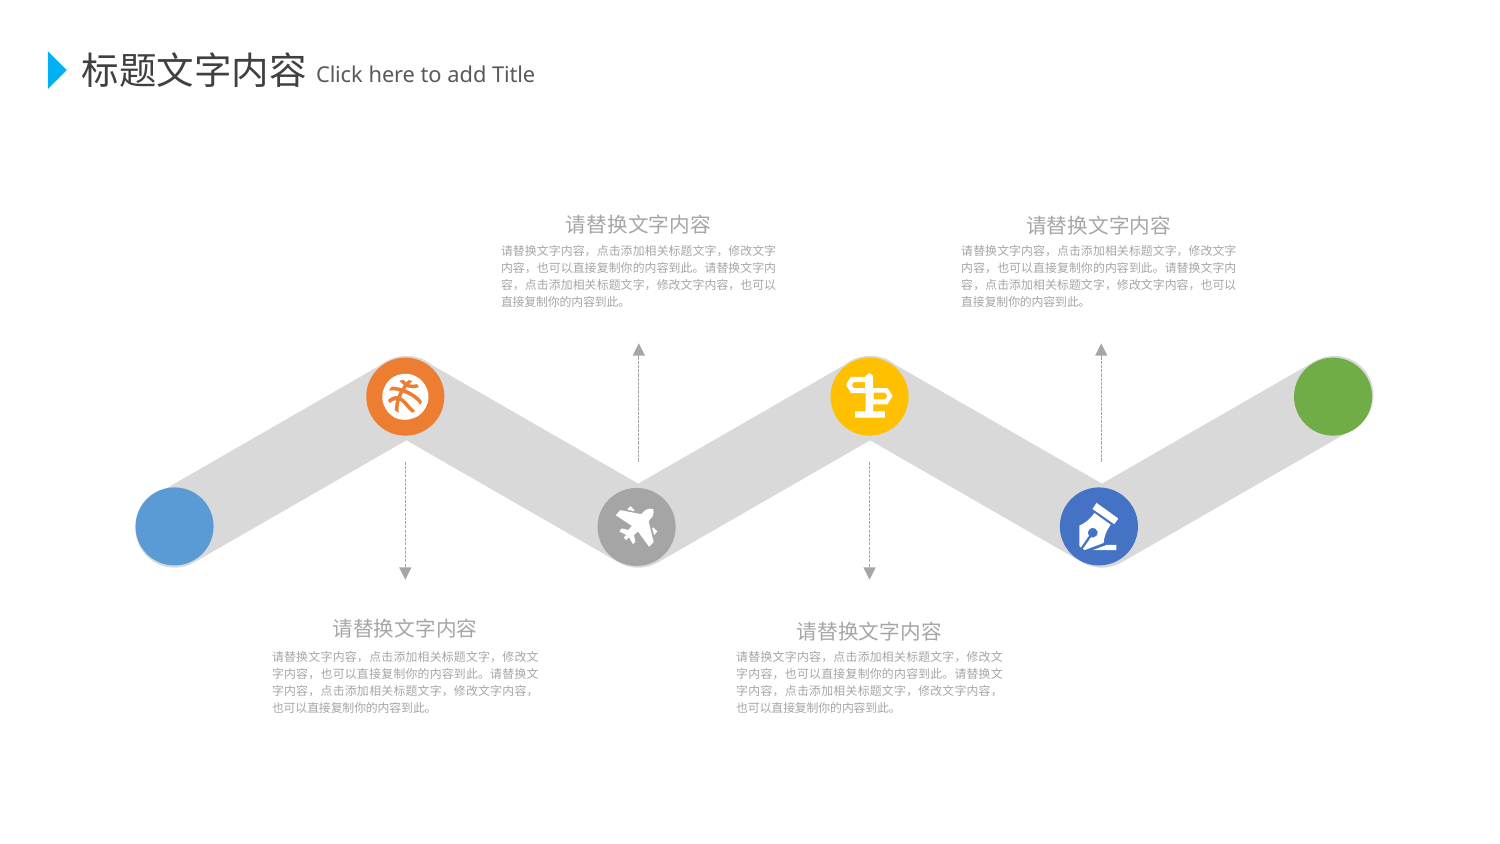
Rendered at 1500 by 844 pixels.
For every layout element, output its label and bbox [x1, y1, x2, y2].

text_box [48, 39, 558, 101]
text_box [946, 200, 1252, 318]
text_box [486, 199, 791, 318]
text_box [135, 190, 1373, 733]
text_box [721, 606, 1018, 724]
text_box [257, 603, 554, 724]
